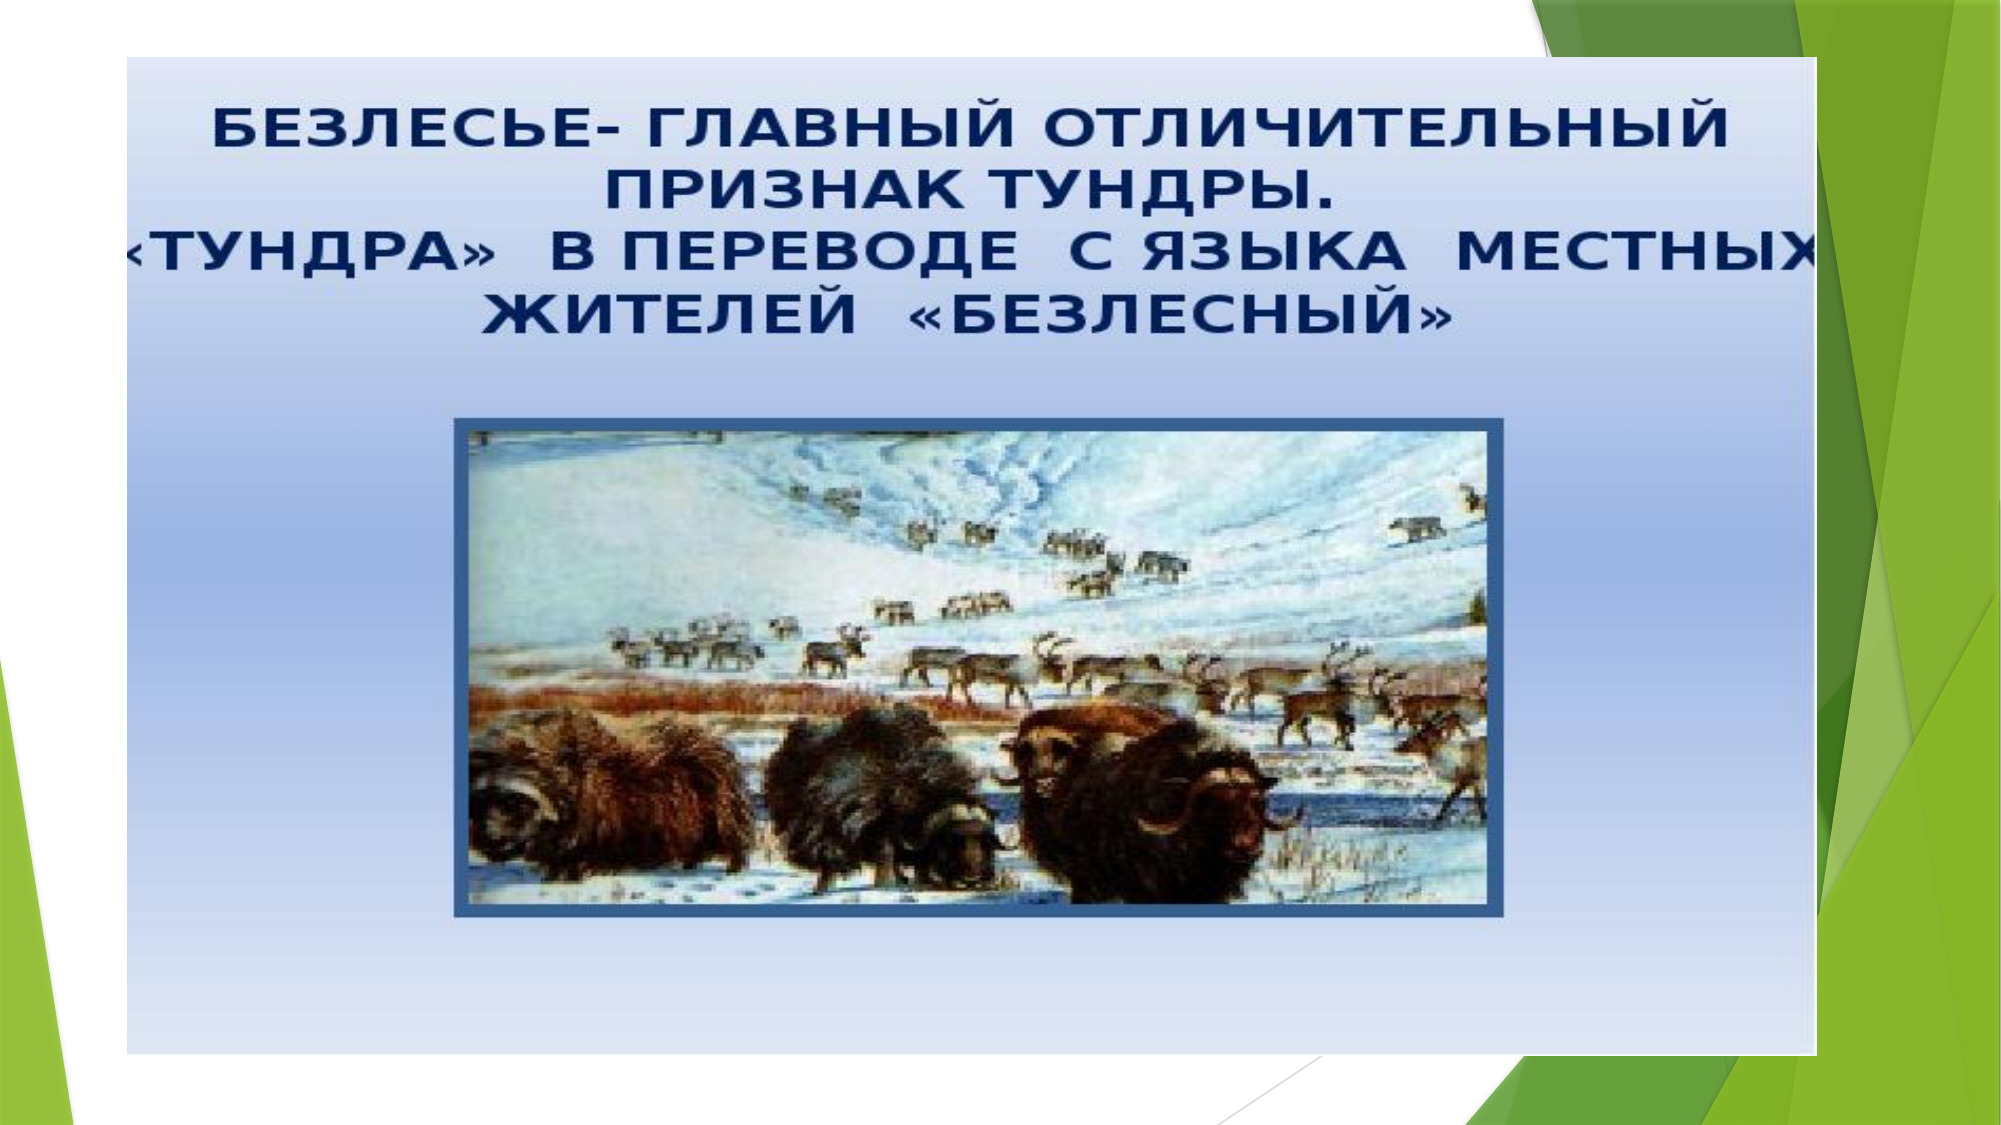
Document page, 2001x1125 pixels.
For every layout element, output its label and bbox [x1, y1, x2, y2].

picture [126, 57, 1818, 1057]
